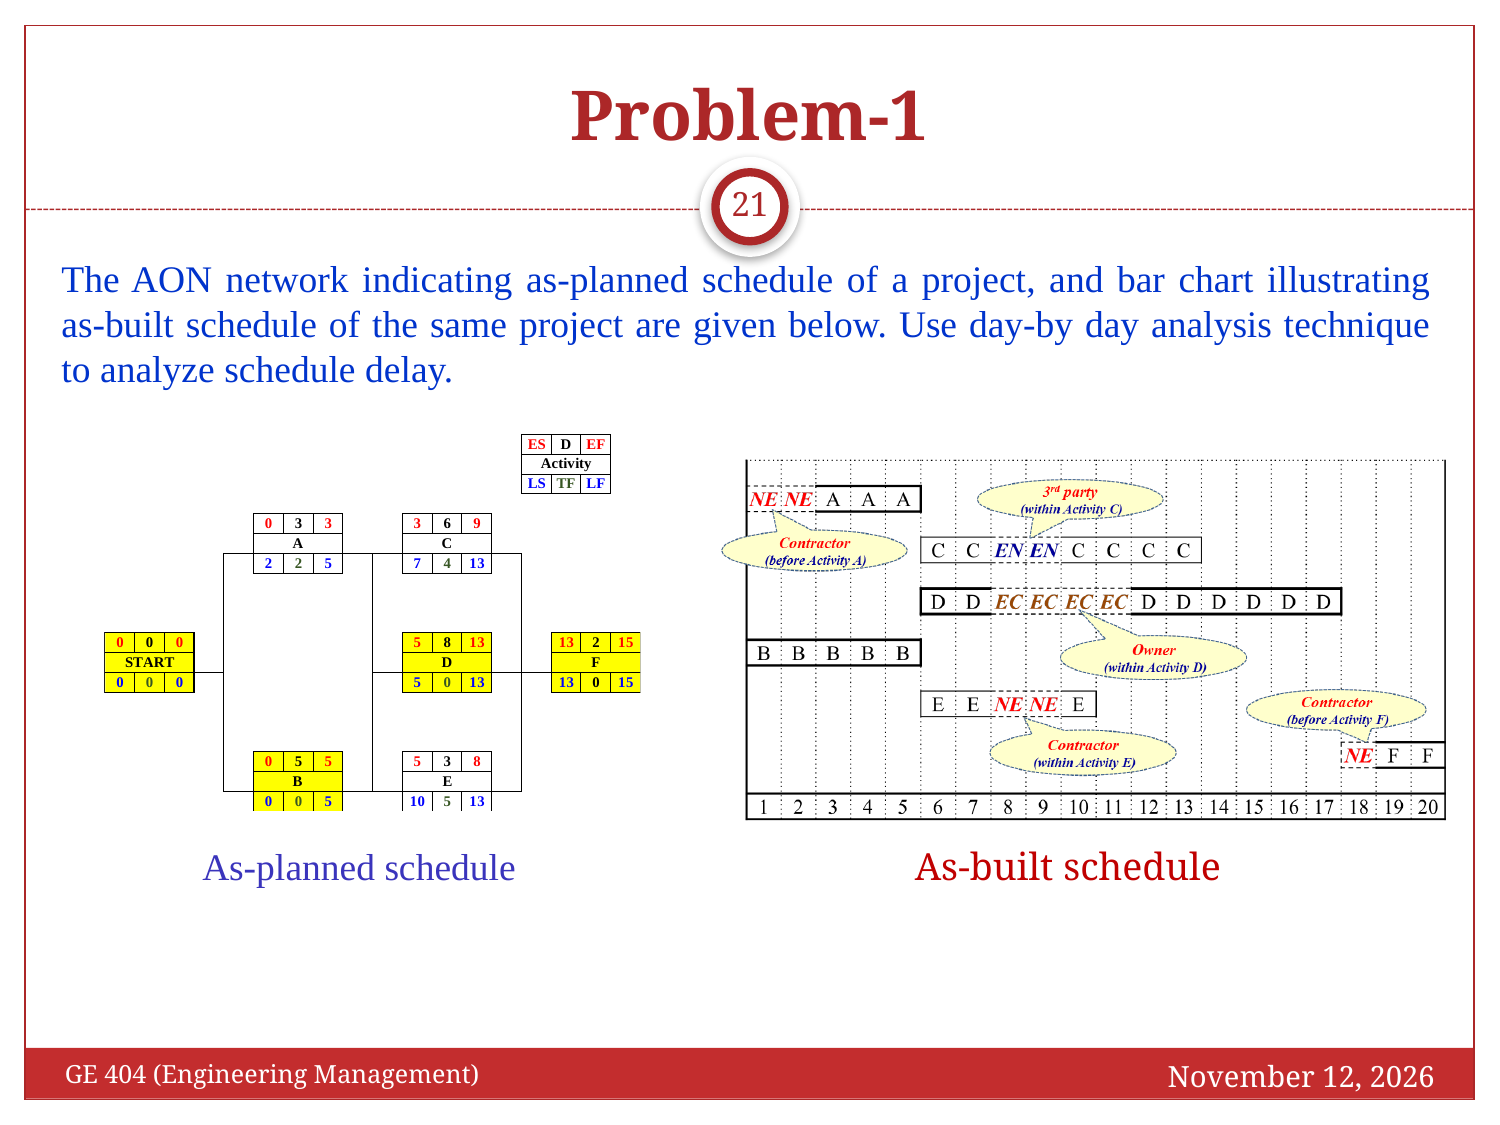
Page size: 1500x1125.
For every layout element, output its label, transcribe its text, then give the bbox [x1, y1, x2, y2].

slide_number 21 [712, 169, 788, 243]
title Problem-1 [49, 37, 1450, 162]
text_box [721, 459, 1447, 897]
text_box As-planned schedule [187, 835, 625, 896]
picture [104, 433, 642, 813]
footer GE 404 (Engineering Management) [50, 1051, 638, 1112]
text_box The AON network indicating as-planned schedule of a project, and bar chart illustrating as-built schedule of the same project are given below. Use day-by day analysis technique to analyze schedule delay. [46, 247, 1447, 398]
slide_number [950, 1050, 1450, 1111]
